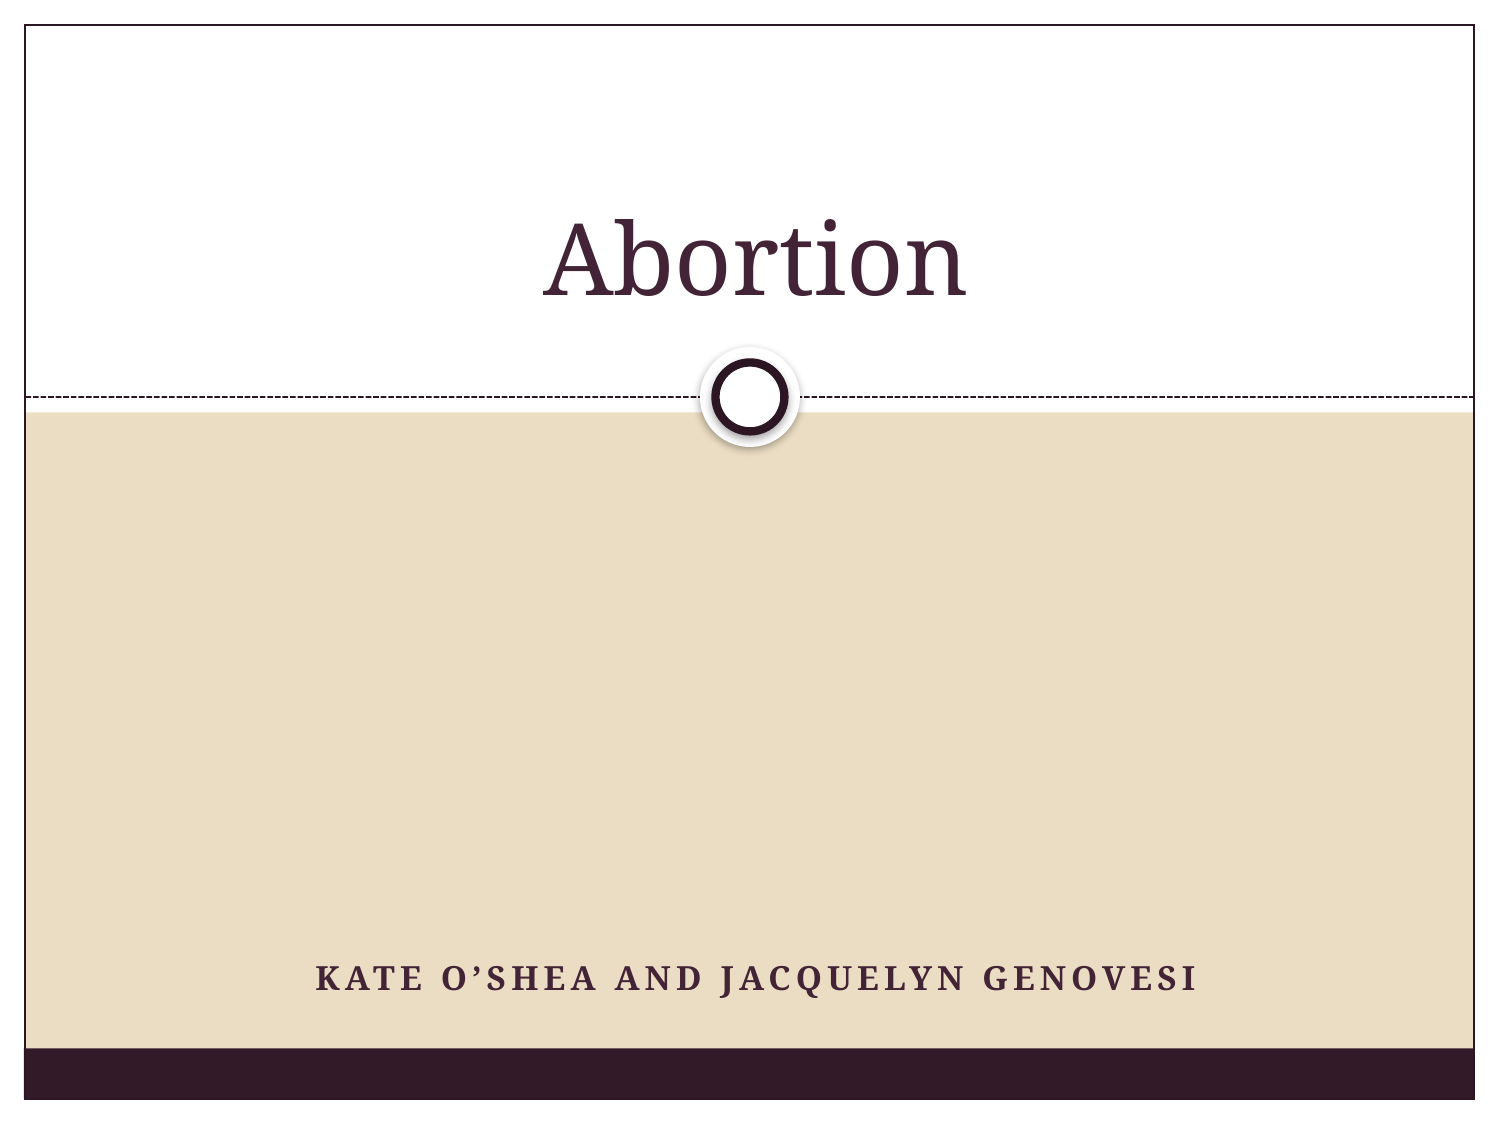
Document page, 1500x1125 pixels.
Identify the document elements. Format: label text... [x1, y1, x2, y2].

title Abortion [487, 174, 1025, 324]
subtitle Kate O’Shea and Jacquelyn Genovesi [249, 950, 1263, 1038]
